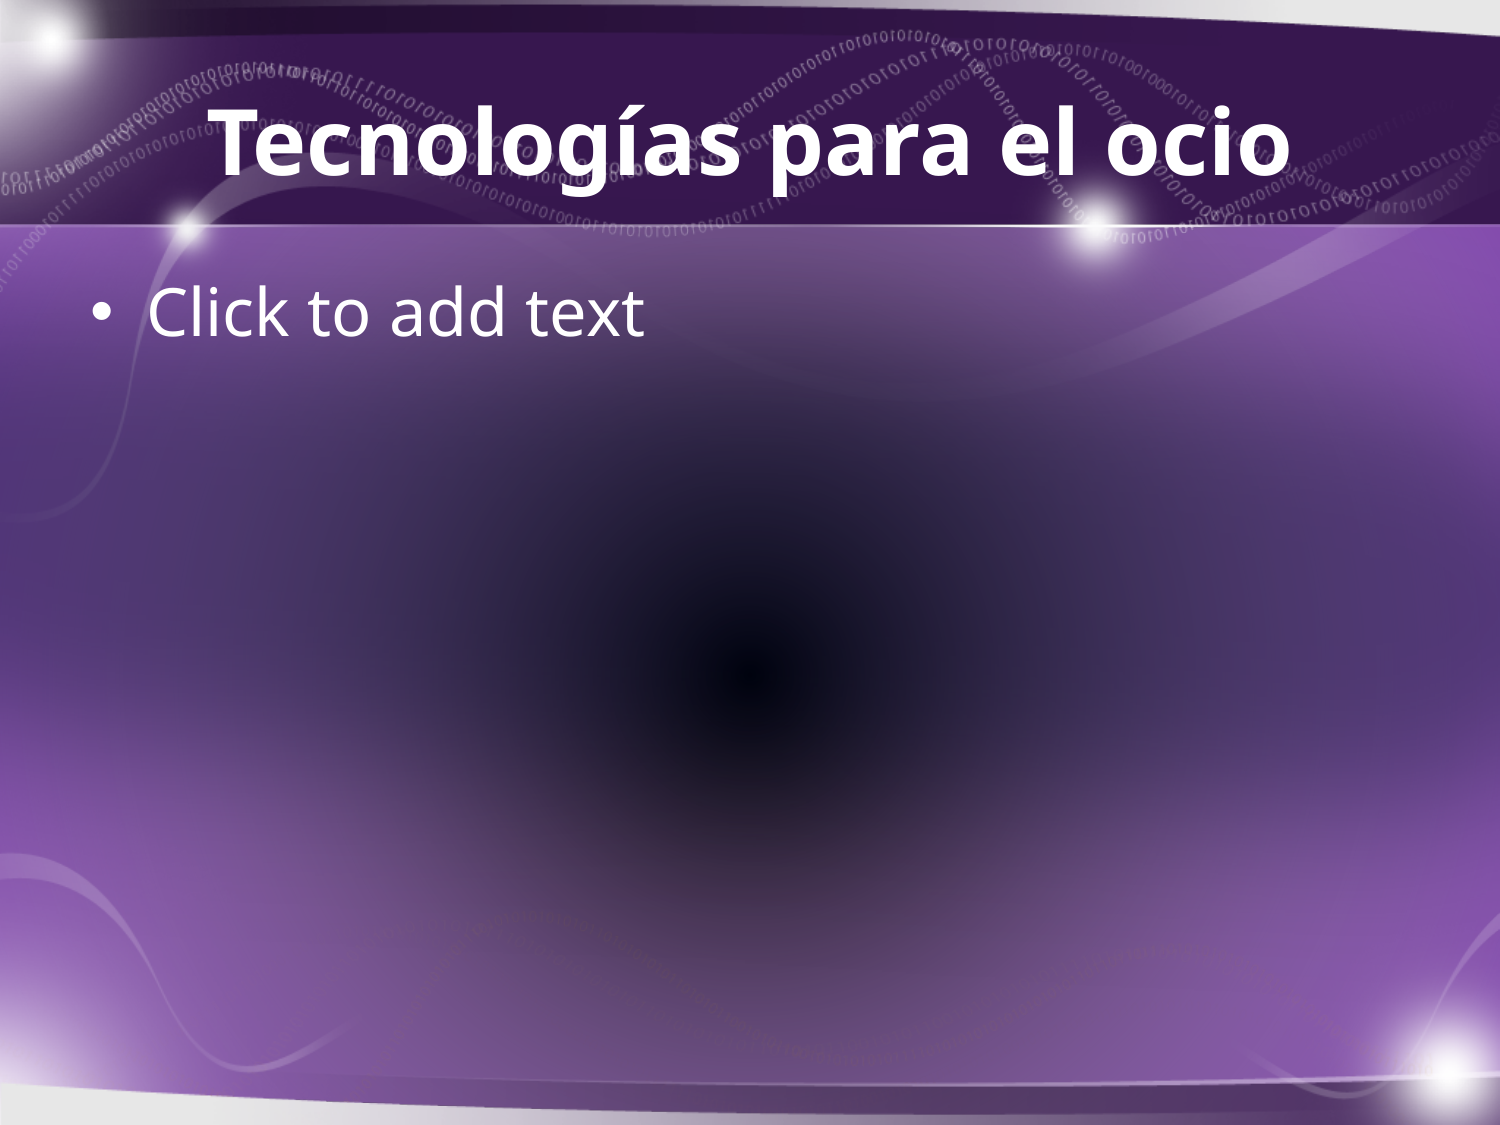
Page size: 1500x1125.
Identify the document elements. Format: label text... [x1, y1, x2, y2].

title Tecnologías para el ocio [75, 45, 1425, 233]
list Click to add text [75, 262, 1425, 1005]
picture [0, 0, 1500, 1125]
